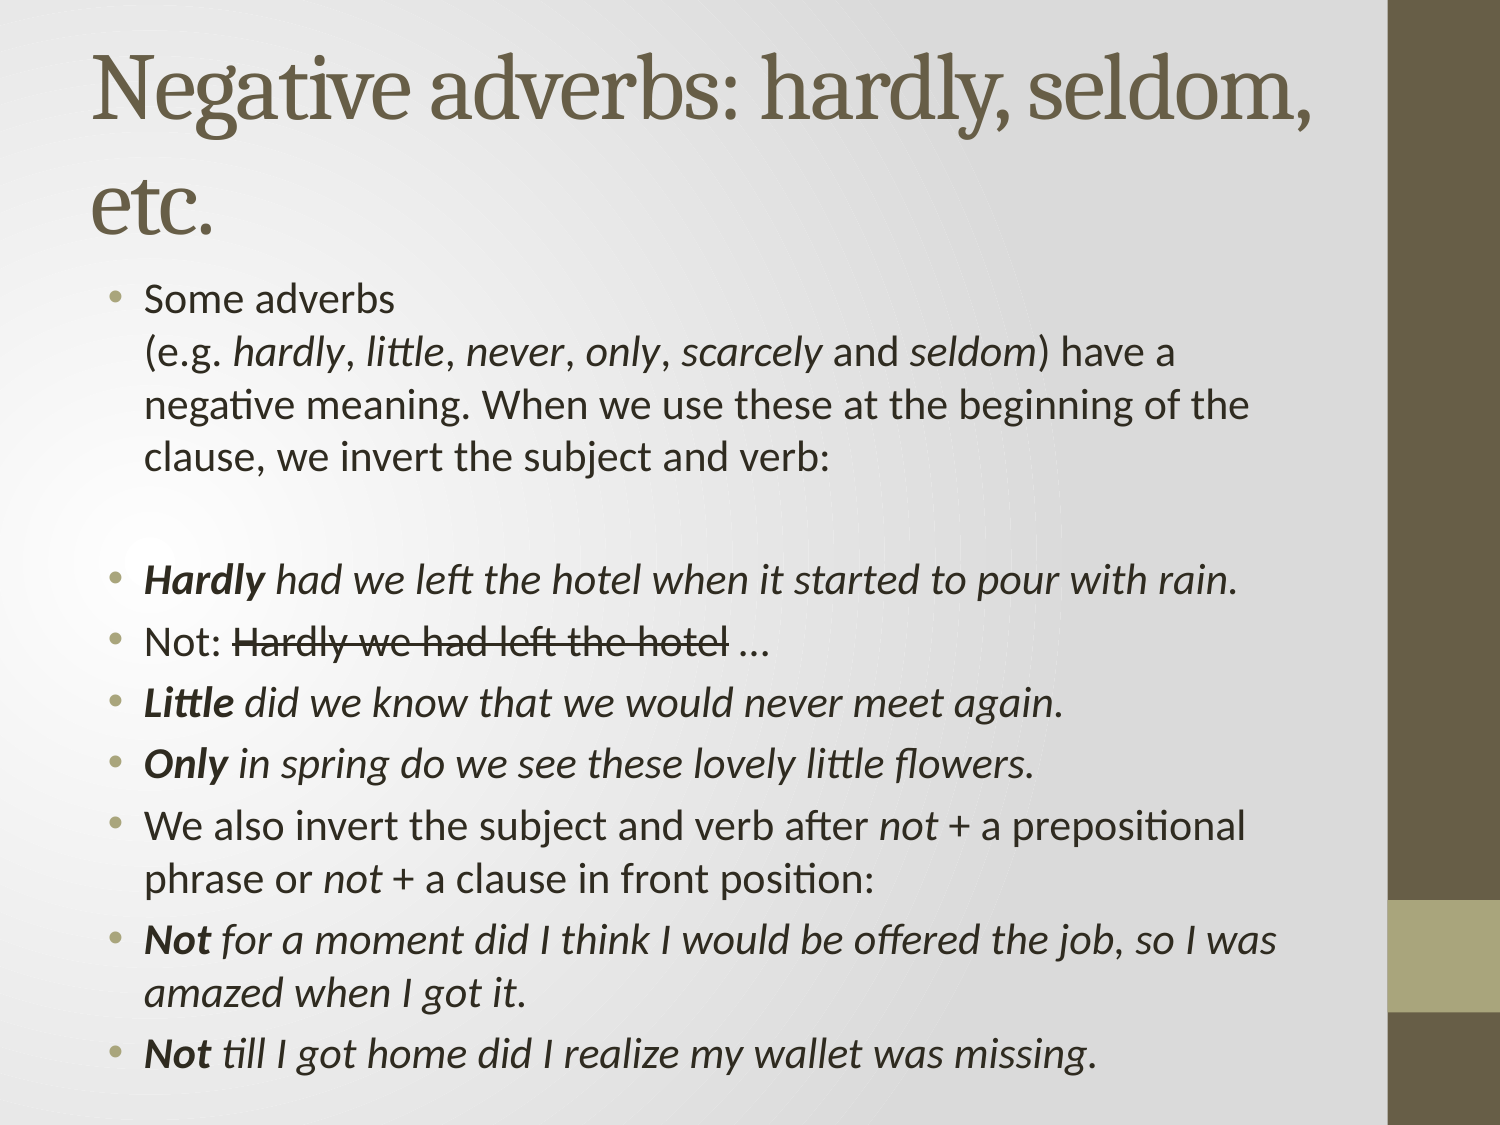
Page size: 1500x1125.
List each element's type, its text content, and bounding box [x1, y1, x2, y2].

title Negative adverbs: hardly, seldom, etc. [75, 45, 1325, 233]
list Some adverbs (e.g. hardly, little, never, only, scarcely and seldom) have a negative meaning. When we use these at the beginning of the clause, we invert the subject and verb: Hardly had we left the hotel when it started to pour with rain. Not: Hardly we had left the hotel … Little did we know that we would never meet again. Only in spring do we see these lovely little flowers. We also invert the subject and verb after not + a prepositional phrase or not + a clause in front position: Not for a moment did I think I would be offered the job, so I was amazed when I got it. Not till I got home did I realize my wallet was missing. [75, 262, 1325, 1088]
